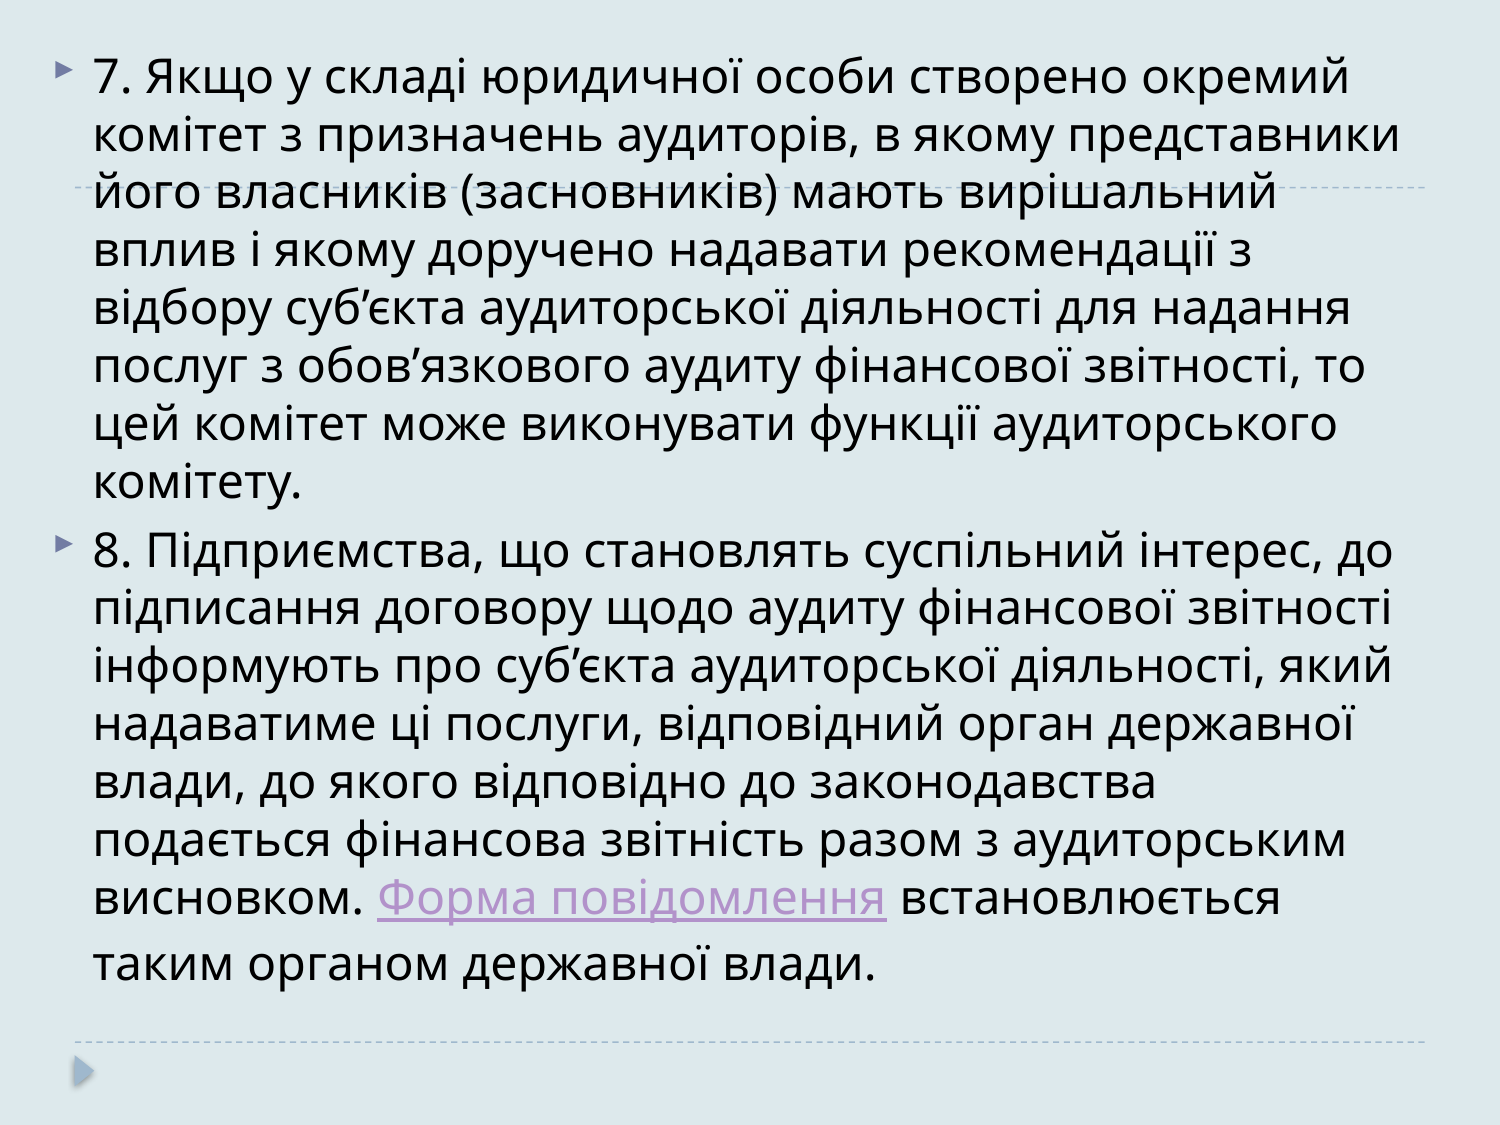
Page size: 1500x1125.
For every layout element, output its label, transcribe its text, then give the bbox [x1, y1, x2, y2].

list 7. Якщо у складі юридичної особи створено окремий комітет з призначень аудиторів, в якому представники його власників (засновників) мають вирішальний вплив і якому доручено надавати рекомендації з відбору суб’єкта аудиторської діяльності для надання послуг з обов’язкового аудиту фінансової звітності, то цей комітет може виконувати функції аудиторського комітету. 8. Підприємства, що становлять суспільний інтерес, до підписання договору щодо аудиту фінансової звітності інформують про суб’єкта аудиторської діяльності, який надаватиме ці послуги, відповідний орган державної влади, до якого відповідно до законодавства подається фінансова звітність разом з аудиторським висновком. Форма повідомлення встановлюється таким органом державної влади. [37, 37, 1425, 1010]
